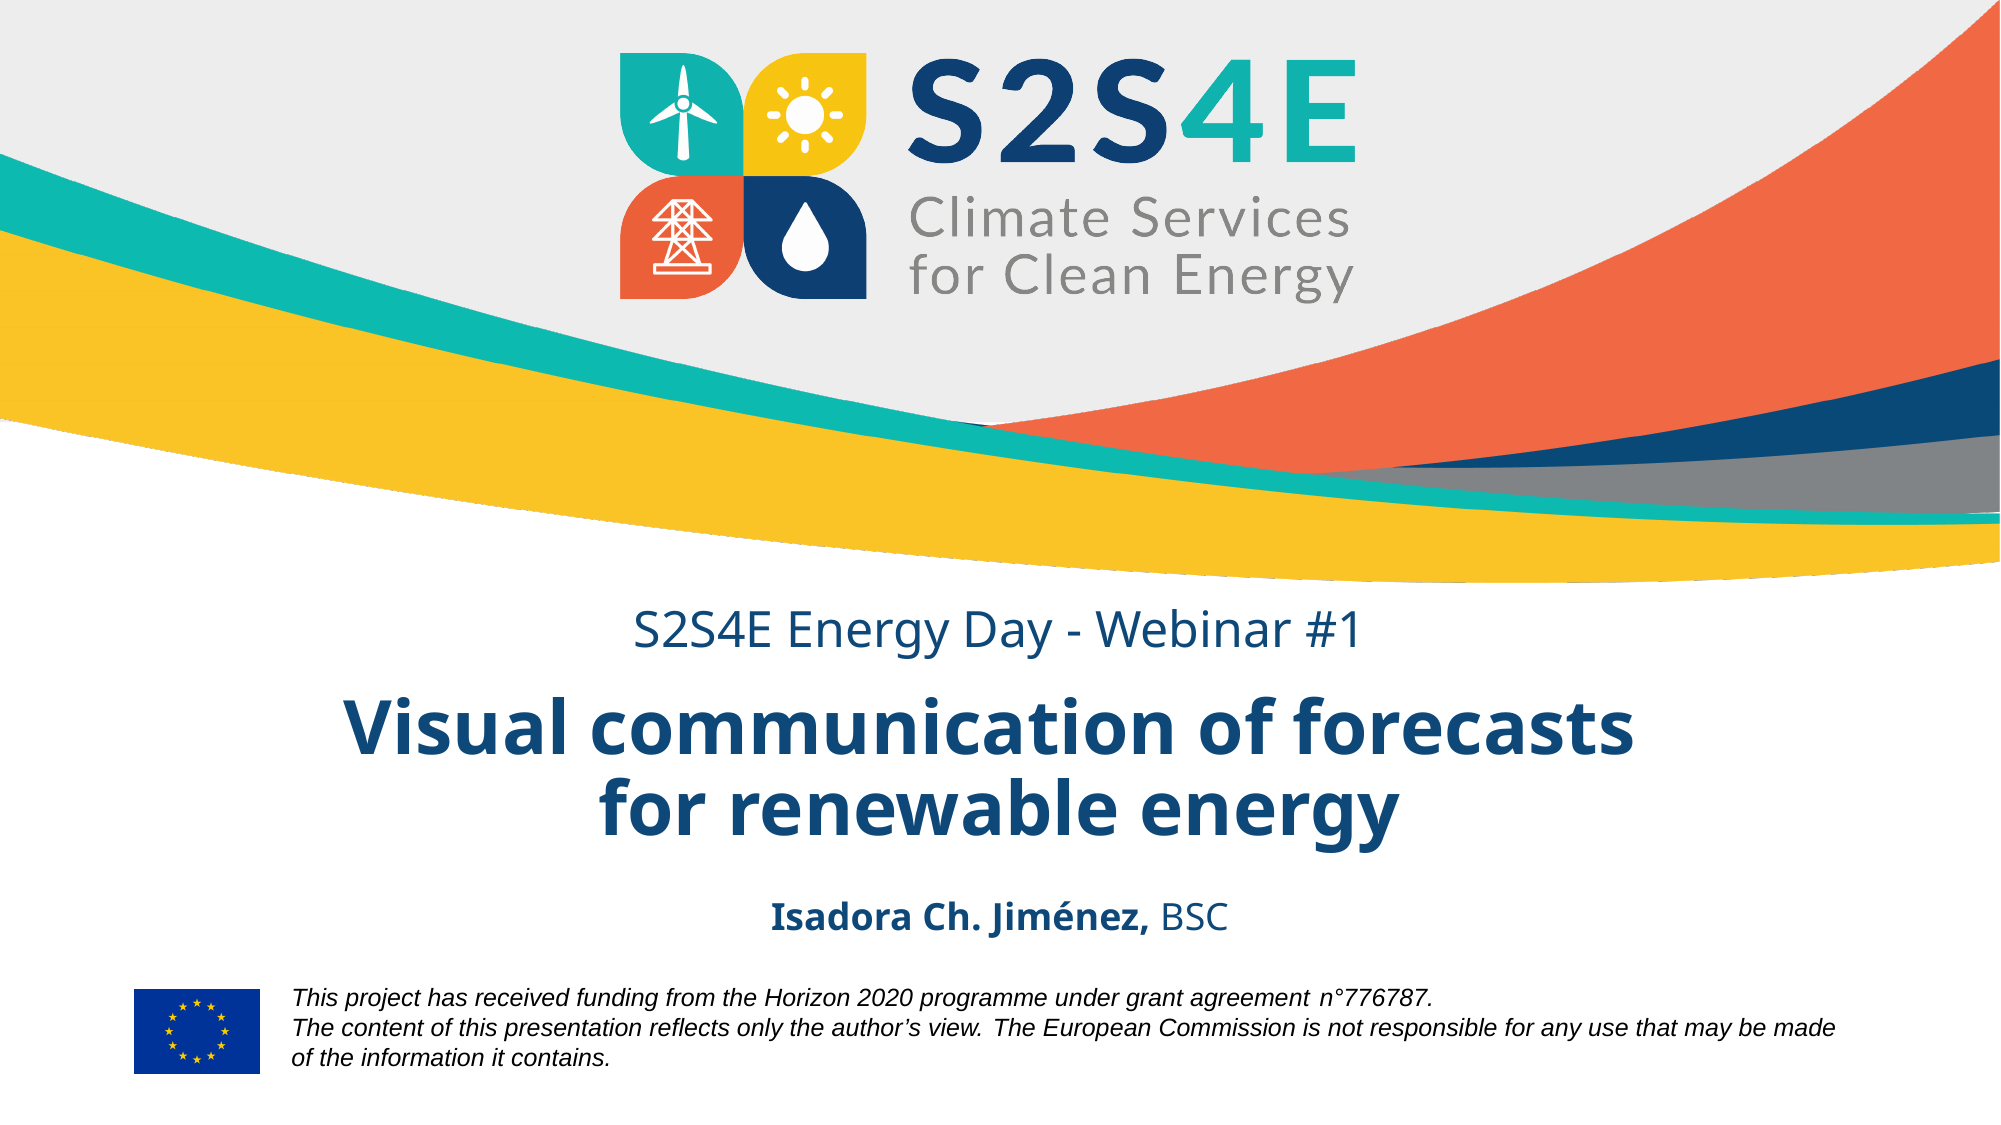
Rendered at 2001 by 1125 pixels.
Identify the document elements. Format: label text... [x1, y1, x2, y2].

list Isadora Ch. Jiménez, BSC [0, 891, 2000, 963]
title S2S4E Energy Day - Webinar #1 Visual communication of forecasts for renewable energy [0, 596, 2000, 740]
picture [0, 0, 2000, 583]
picture [134, 989, 260, 1074]
